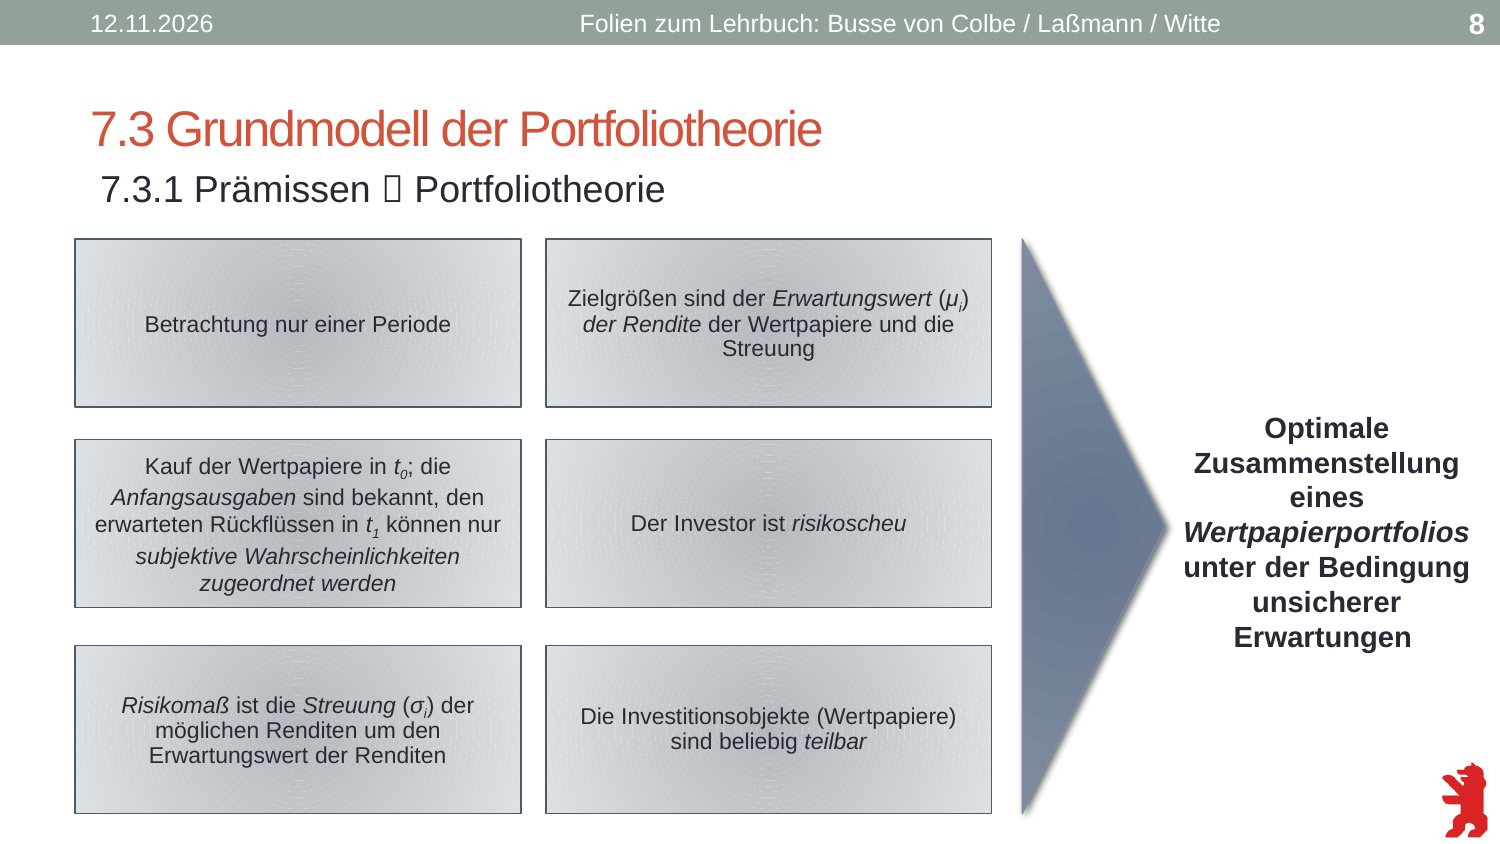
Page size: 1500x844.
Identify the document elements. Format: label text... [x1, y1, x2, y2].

picture [1434, 760, 1500, 844]
text_box Der Investor ist risikoscheu [545, 439, 992, 608]
text_box [1021, 238, 1166, 815]
slide_number 8 [1325, 2, 1500, 43]
text_box Die Investitionsobjekte (Wertpapiere) sind beliebig teilbar [545, 645, 992, 814]
title 7.3 Grundmodell der Portfoliotheorie [75, 65, 1425, 188]
text_box Kauf der Wertpapiere in t0; die Anfangsausgaben sind bekannt, den erwarteten Rückflüssen in t1 können nur subjektive Wahrscheinlichkeiten zugeordnet werden [74, 439, 522, 608]
footer Folien zum Lehrbuch: Busse von Colbe / Laßmann / Witte [562, 2, 1238, 43]
text_box 7.3.1 Prämissen  Portfoliotheorie [85, 157, 681, 217]
text_box Optimale Zusammenstellung eines Wertpapierportfolios unter der Bedingung unsicherer Erwartungen [1168, 401, 1486, 661]
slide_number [75, 2, 550, 43]
text_box Risikomaß ist die Streuung (σi) der möglichen Renditen um den Erwartungswert der Renditen [74, 645, 522, 814]
text_box Zielgrößen sind der Erwartungswert (μi) der Rendite der Wertpapiere und die Streuung [545, 238, 992, 408]
text_box Betrachtung nur einer Periode [74, 238, 522, 408]
